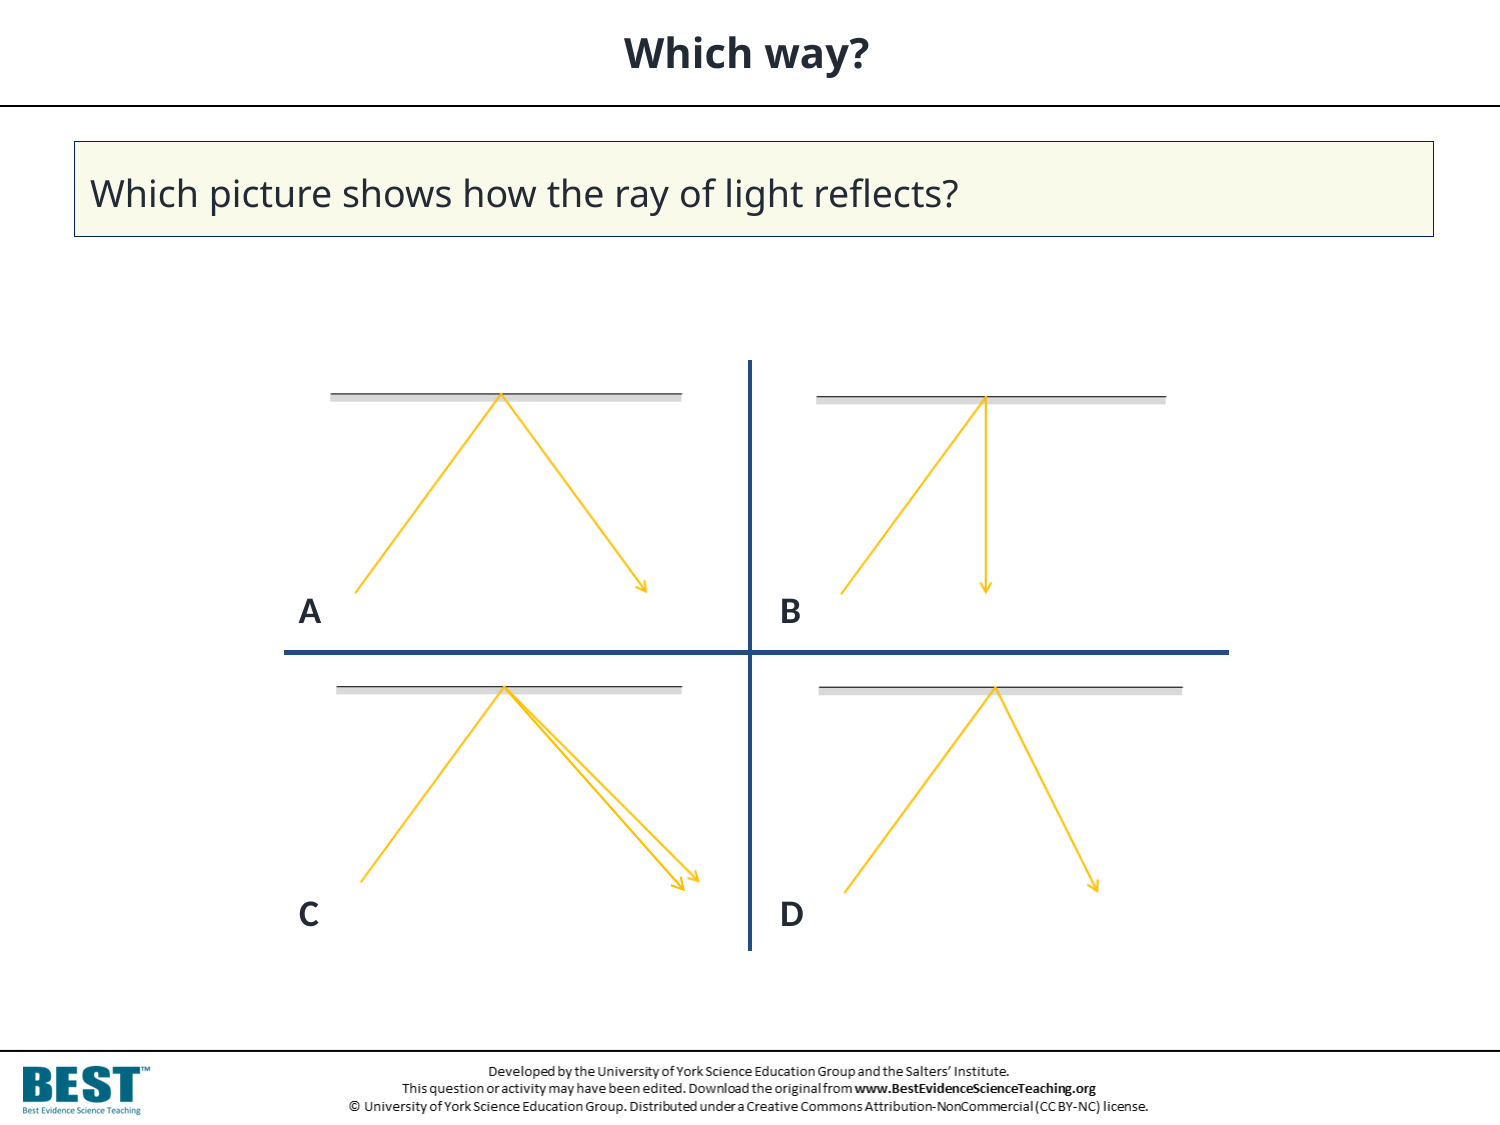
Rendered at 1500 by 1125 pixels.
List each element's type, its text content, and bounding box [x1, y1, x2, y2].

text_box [322, 675, 711, 901]
text_box Which way? [23, 4, 1471, 99]
picture [0, 105, 1500, 1125]
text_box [283, 360, 1229, 951]
